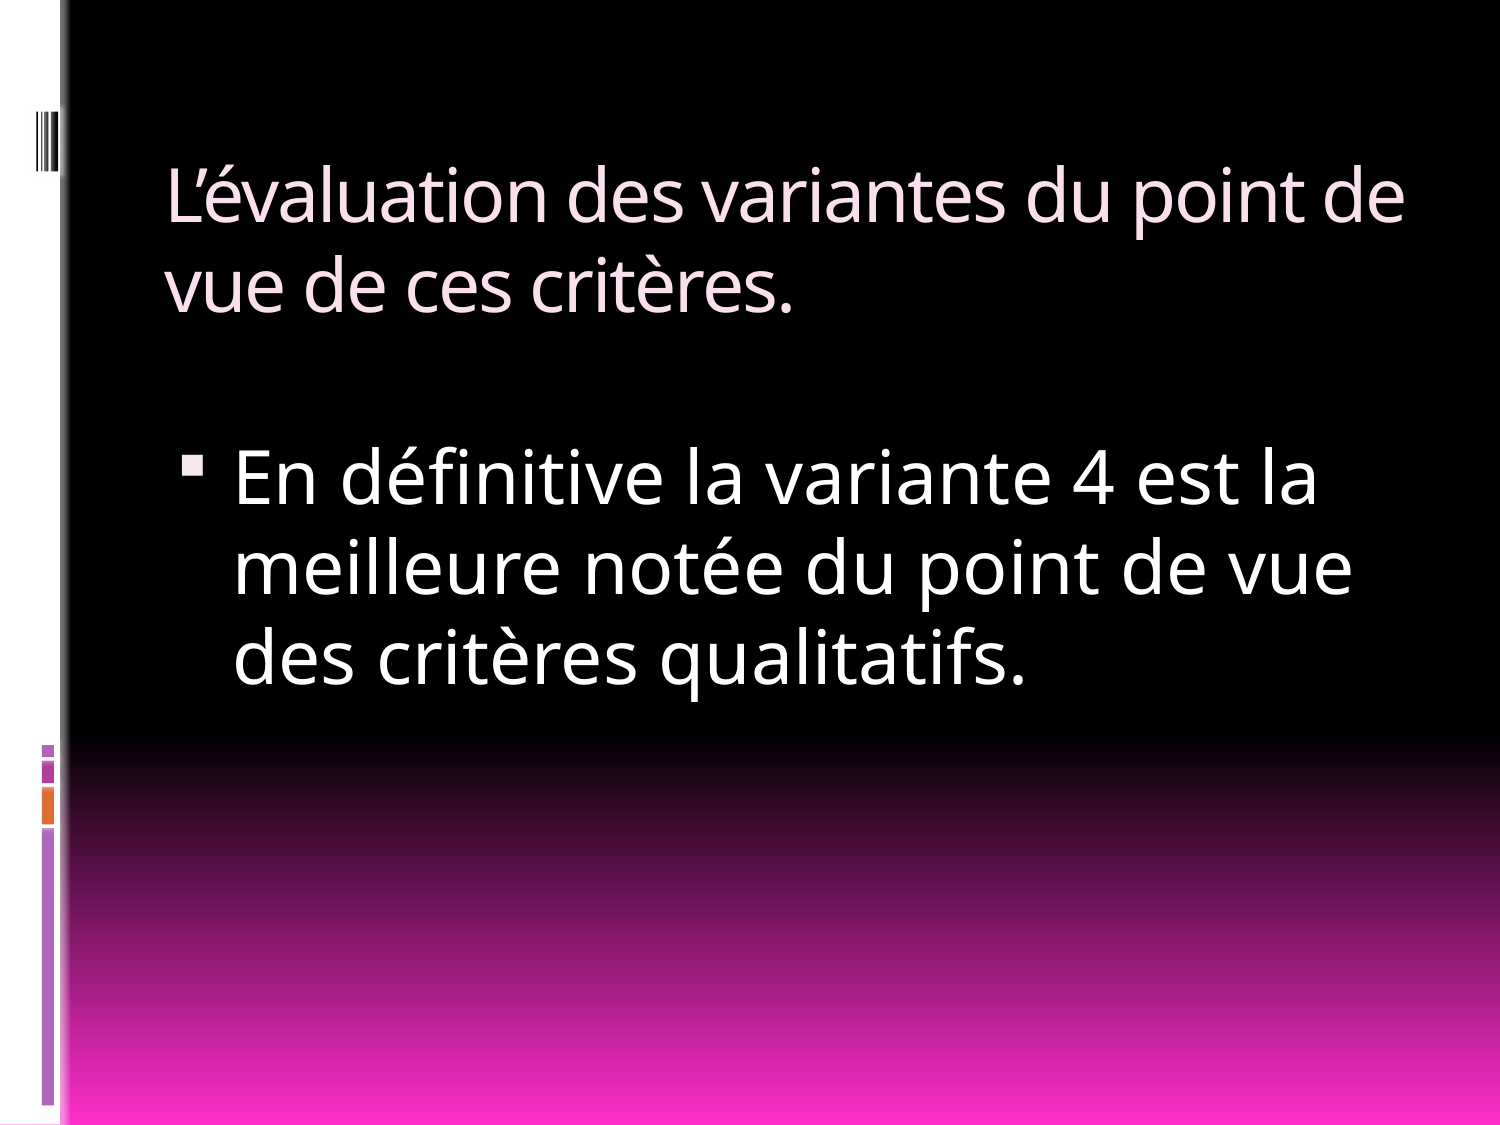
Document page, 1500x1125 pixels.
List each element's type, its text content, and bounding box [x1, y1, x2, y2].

list En définitive la variante 4 est la meilleure notée du point de vue des critères qualitatifs. [150, 421, 1425, 1043]
title L’évaluation des variantes du point de vue de ces critères. [150, 140, 1425, 234]
